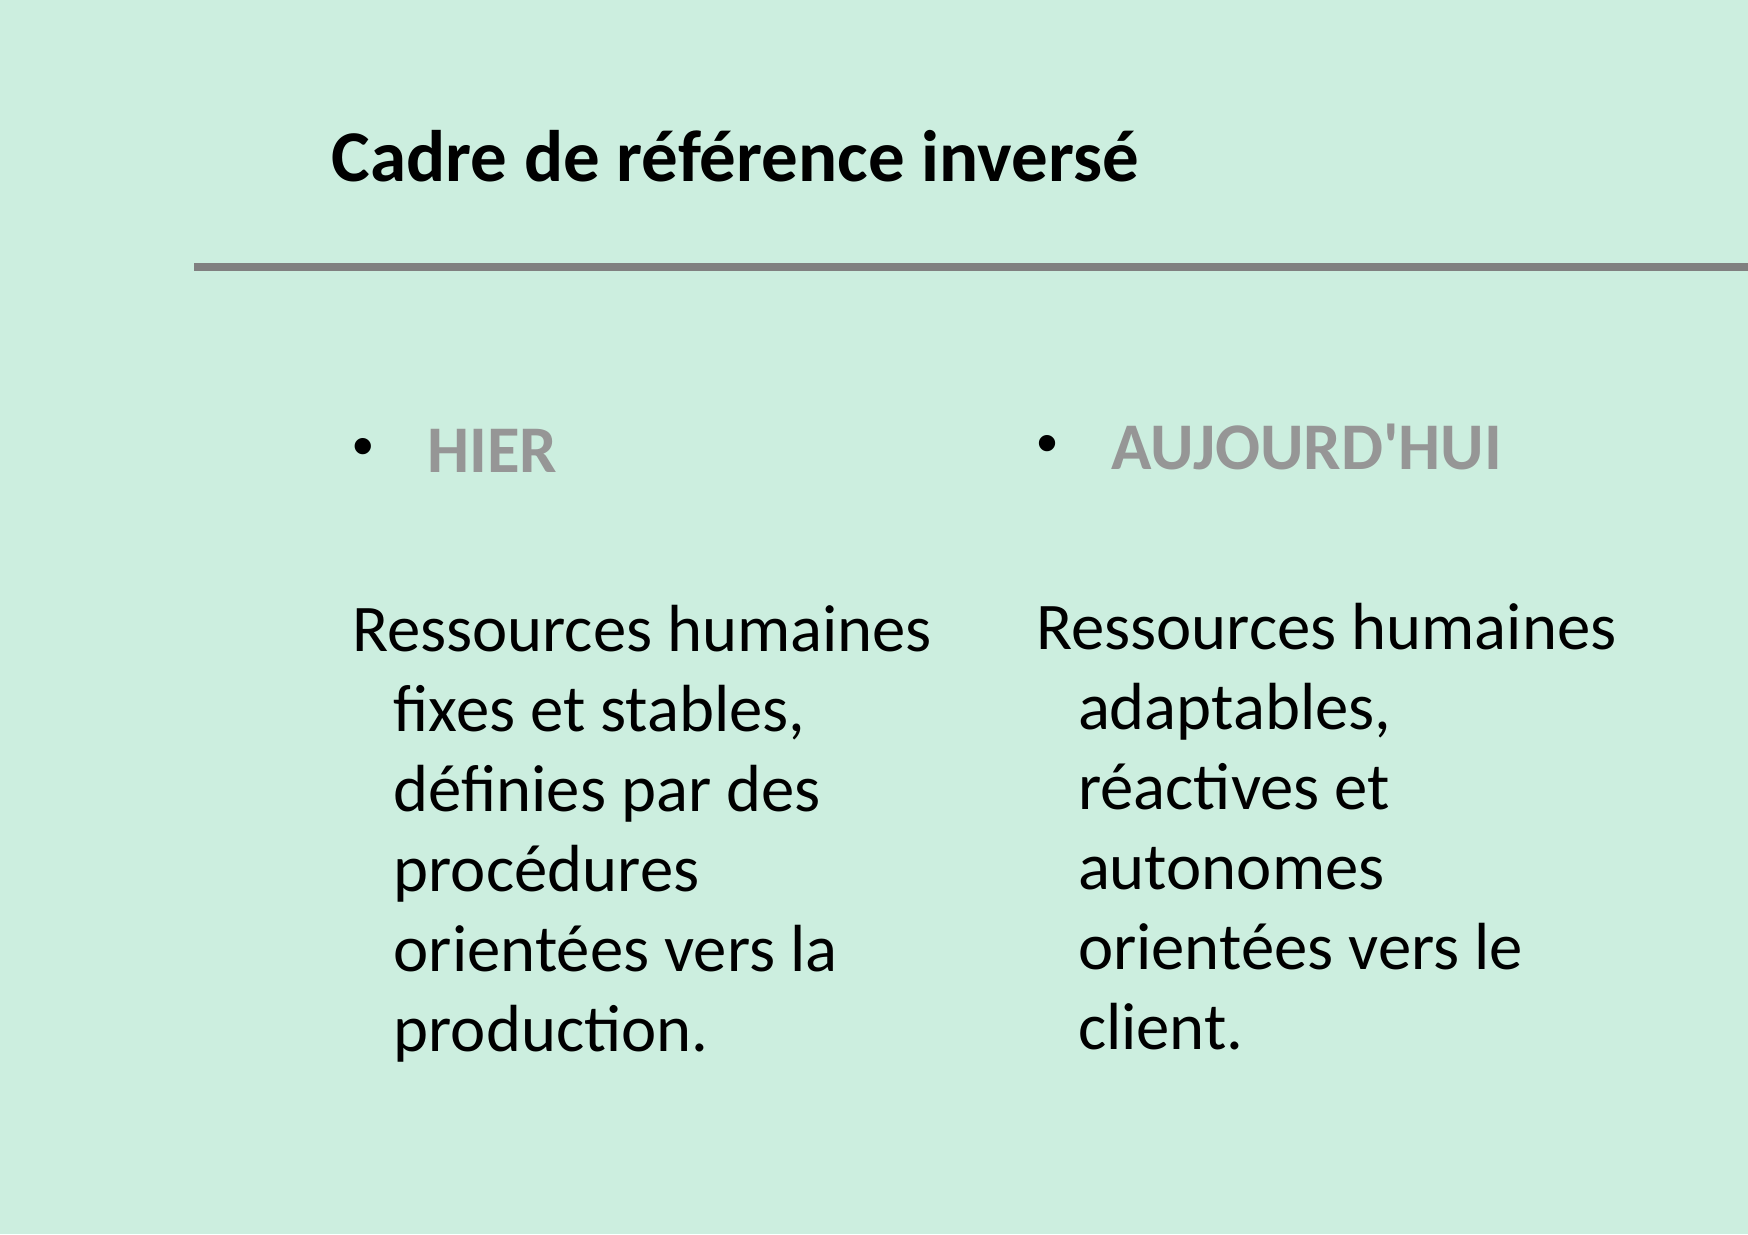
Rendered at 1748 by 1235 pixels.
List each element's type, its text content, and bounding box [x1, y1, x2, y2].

text_box [195, 264, 1748, 271]
text_box HIER Ressources humaines fixes et stables, définies par des procédures orientées vers la production. [352, 405, 959, 1066]
text_box Cadre de référence inversé [331, 108, 1571, 196]
text_box AUJOURD'HUI Ressources humaines adaptables, réactives et autonomes orientées vers le client. [1036, 402, 1643, 1063]
